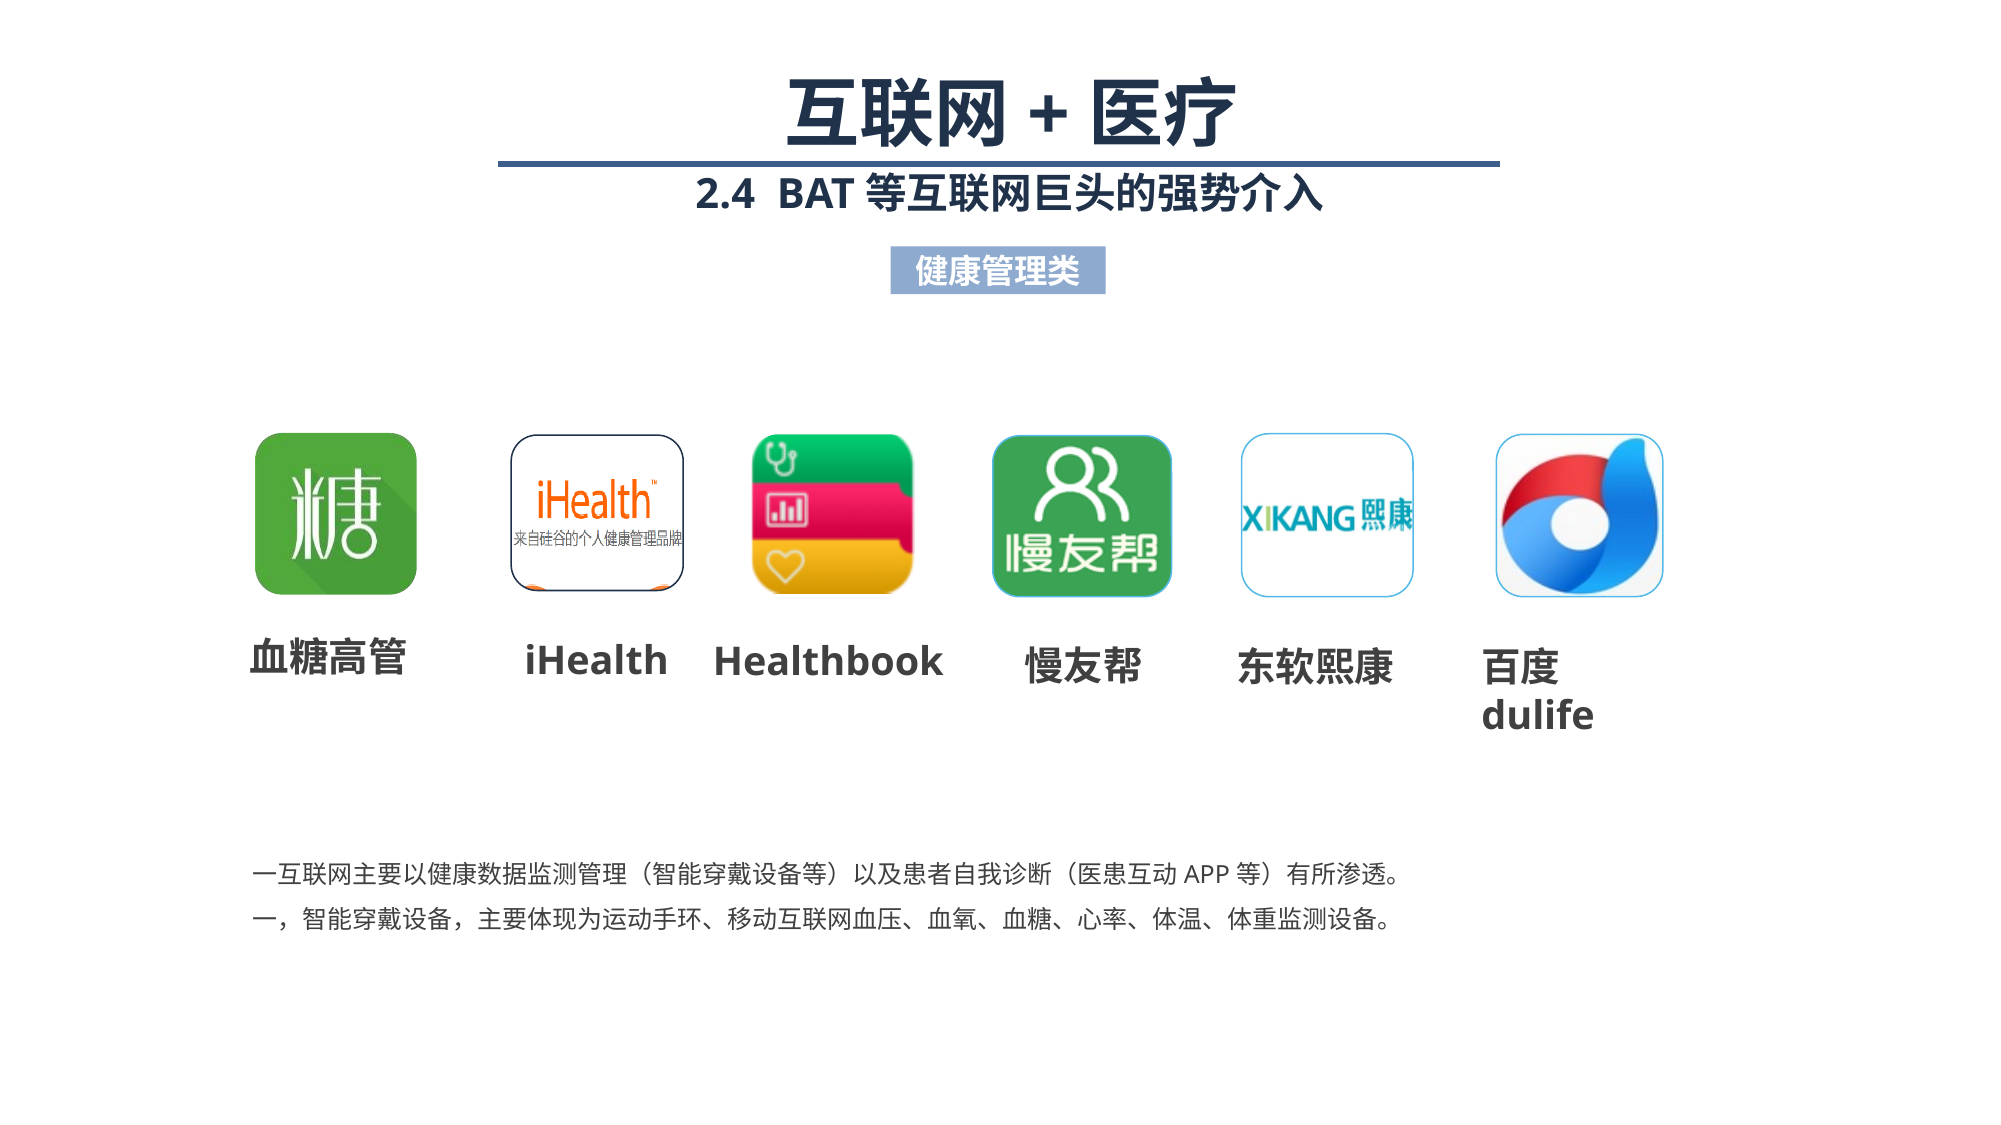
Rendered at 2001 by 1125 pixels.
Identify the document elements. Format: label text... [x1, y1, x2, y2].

picture [751, 434, 917, 595]
picture [992, 435, 1172, 597]
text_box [497, 65, 1500, 218]
text_box iHealth [509, 627, 697, 676]
text_box 慢友帮 [1009, 632, 1255, 688]
text_box 东软熙康 [1255, 633, 1439, 688]
picture [254, 432, 417, 595]
text_box 血糖高管 [235, 624, 424, 683]
picture [511, 435, 684, 591]
picture [1241, 433, 1414, 597]
text_box 百度dulife [1466, 634, 1694, 689]
text_box 一互联网主要以健康数据监测管理（智能穿戴设备等）以及患者自我诊断（医患互动APP等）有所渗透。 一，智能穿戴设备，主要体现为运动手环、移动互联网血压、血氧、血糖、心率、体温、体重监测设备。 [238, 836, 1754, 941]
picture [1496, 434, 1663, 597]
text_box Healthbook [698, 628, 977, 712]
text_box 健康管理类 [890, 245, 1107, 295]
